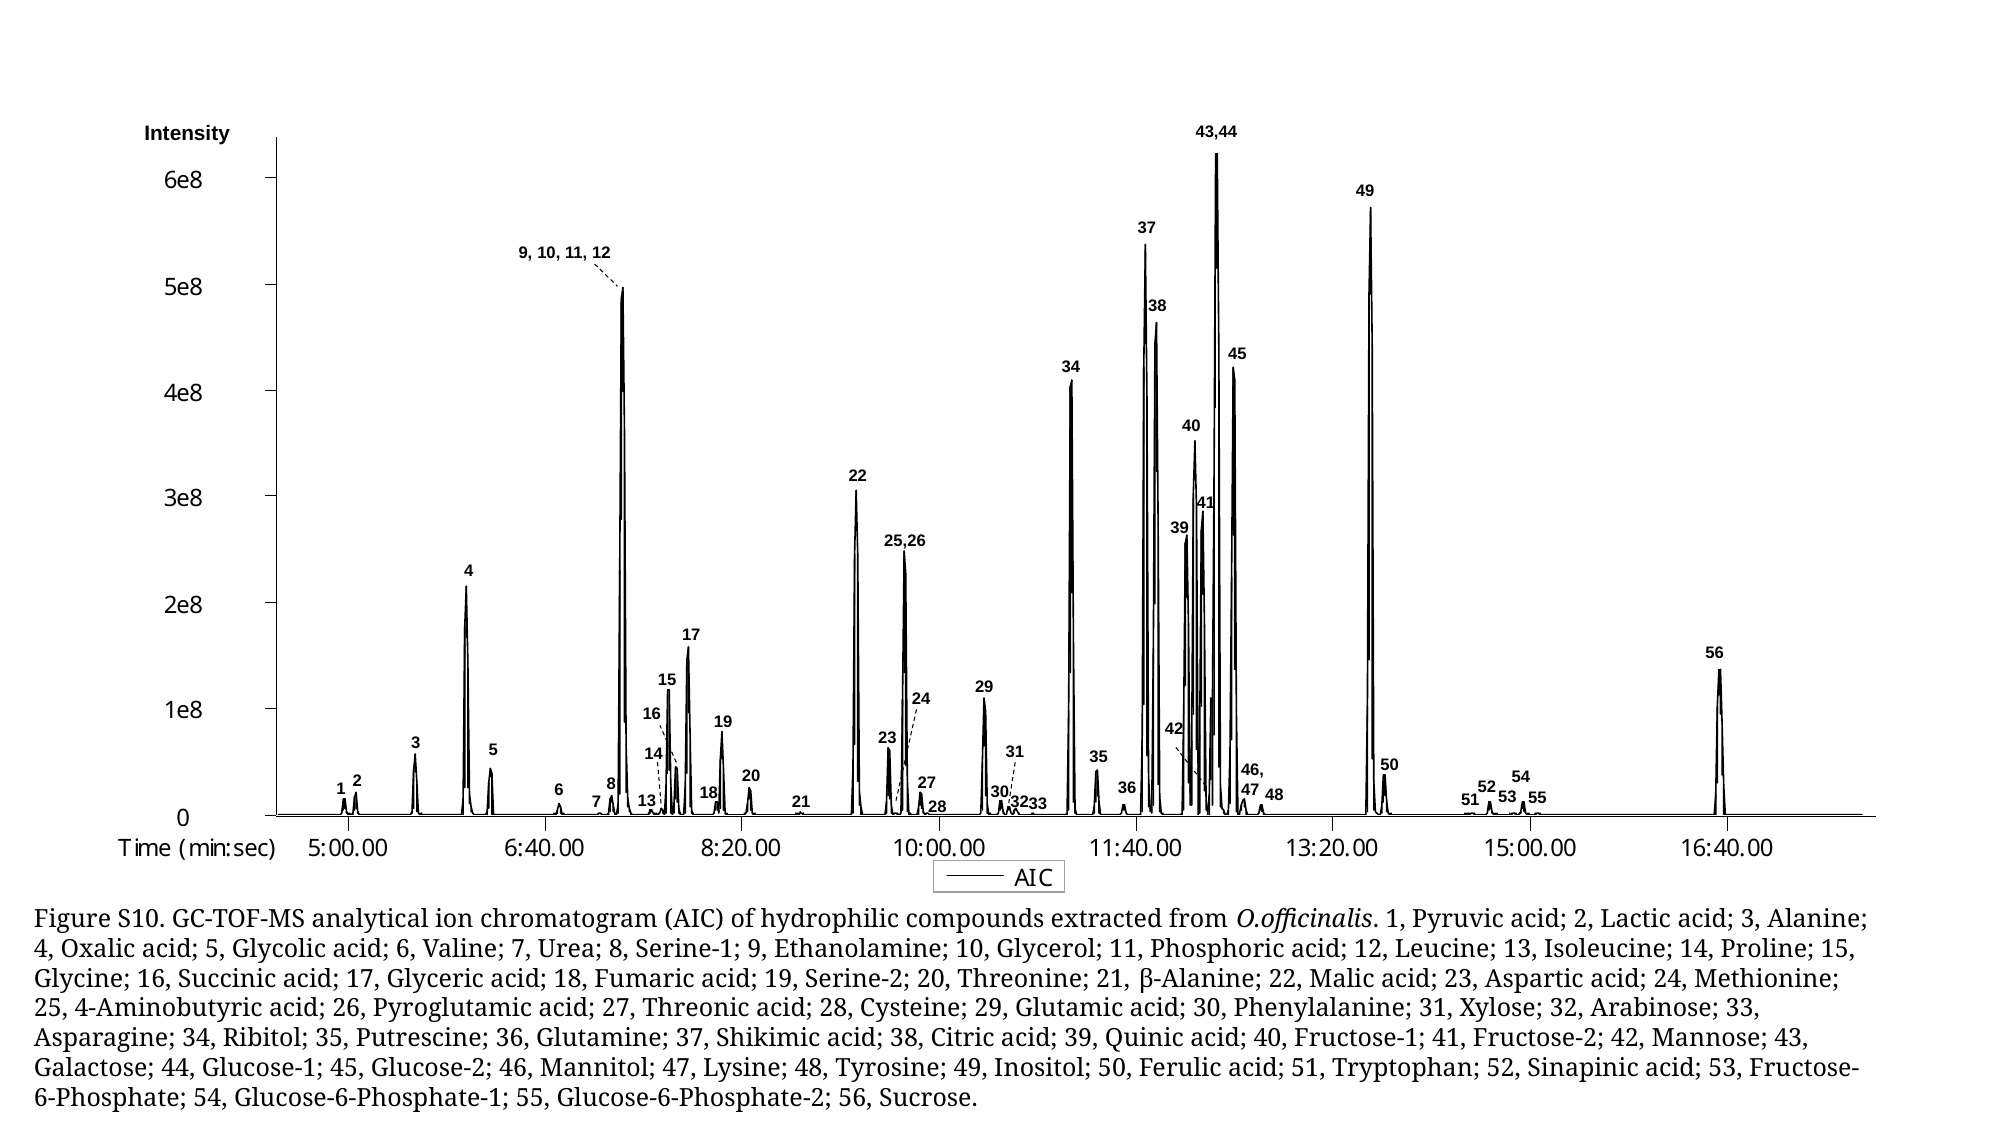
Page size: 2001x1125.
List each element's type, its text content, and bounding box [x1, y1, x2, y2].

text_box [90, 106, 1910, 895]
text_box Figure S10. GC-TOF-MS analytical ion chromatogram (AIC) of hydrophilic compounds extracted from O.officinalis. 1, Pyruvic acid; 2, Lactic acid; 3, Alanine; 4, Oxalic acid; 5, Glycolic acid; 6, Valine; 7, Urea; 8, Serine-1; 9, Ethanolamine; 10, Glycerol; 11, Phosphoric acid; 12, Leucine; 13, Isoleucine; 14, Proline; 15, Glycine; 16, Succinic acid; 17, Glyceric acid; 18, Fumaric acid; 19, Serine-2; 20, Threonine; 21, β-Alanine; 22, Malic acid; 23, Aspartic acid; 24, Methionine; 25, 4-Aminobutyric acid; 26, Pyroglutamic acid; 27, Threonic acid; 28, Cysteine; 29, Glutamic acid; 30, Phenylalanine; 31, Xylose; 32, Arabinose; 33, Asparagine; 34, Ribitol; 35, Putrescine; 36, Glutamine; 37, Shikimic acid; 38, Citric acid; 39, Quinic acid; 40, Fructose-1; 41, Fructose-2; 42, Mannose; 43, Galactose; 44, Glucose-1; 45, Glucose-2; 46, Mannitol; 47, Lysine; 48, Tyrosine; 49, Inositol; 50, Ferulic acid; 51, Tryptophan; 52, Sinapinic acid; 53, Fructose-6-Phosphate; 54, Glucose-6-Phosphate-1; 55, Glucose-6-Phosphate-2; 56, Sucrose. [19, 894, 1887, 1120]
